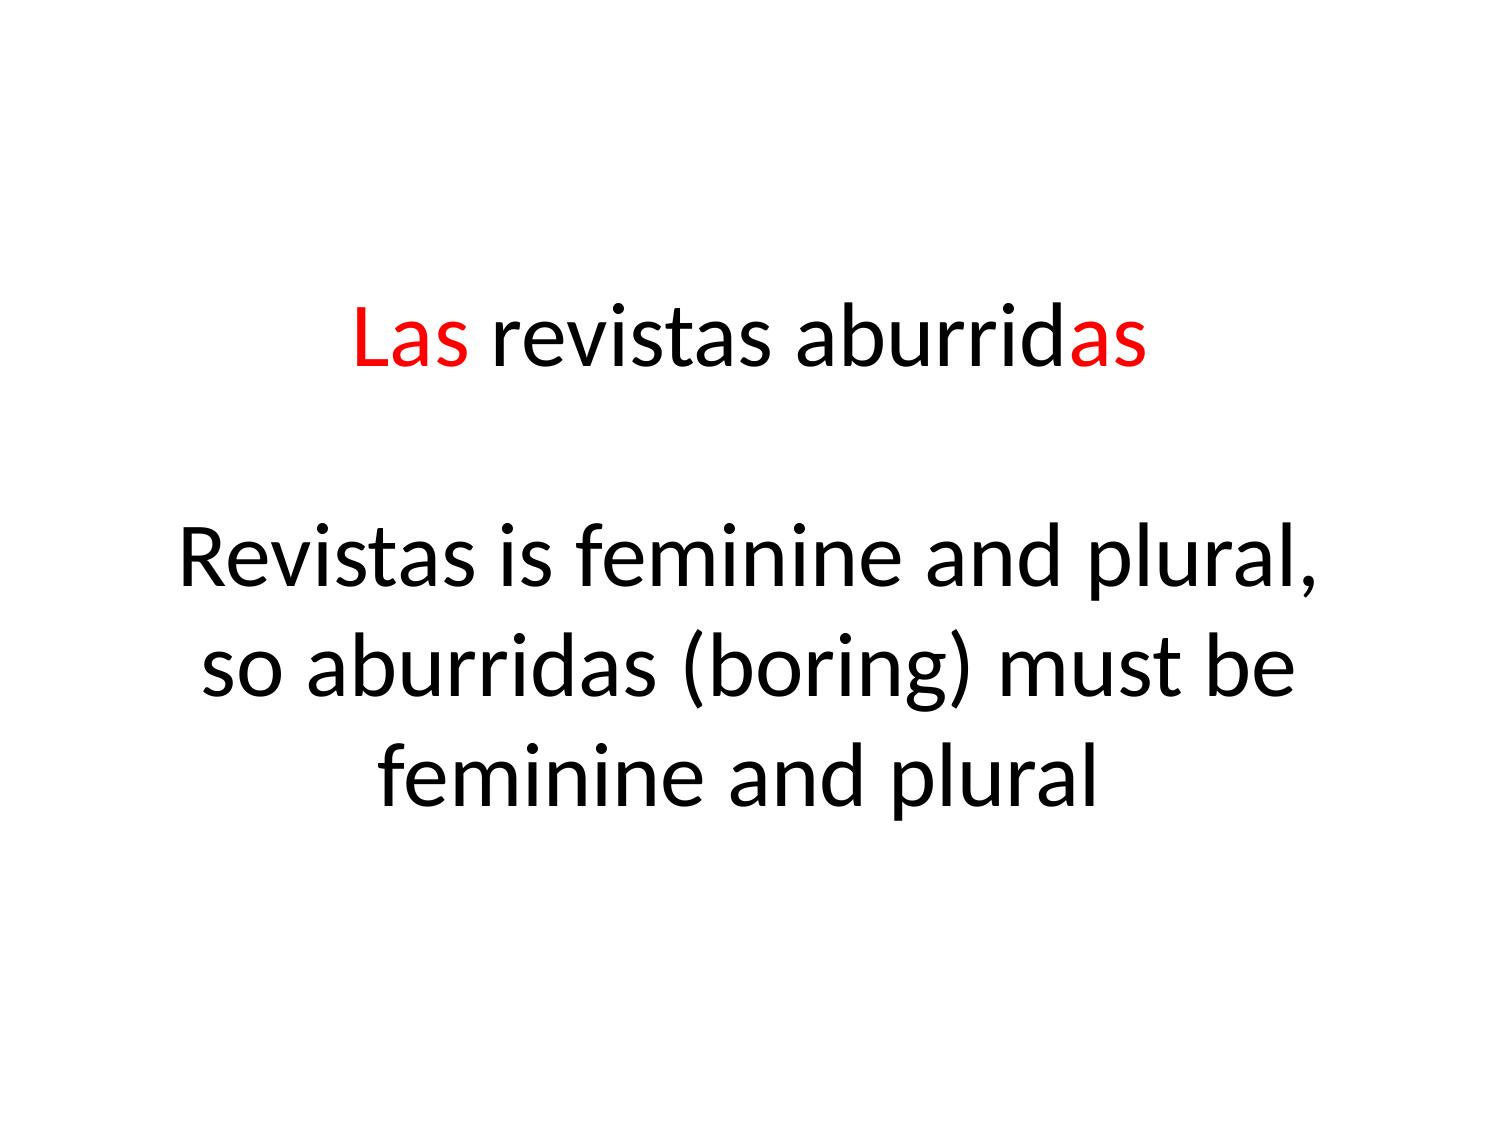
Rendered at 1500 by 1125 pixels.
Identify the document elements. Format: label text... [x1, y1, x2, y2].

title Las revistas aburridas Revistas is feminine and plural, so aburridas (boring) must be feminine and plural [75, 45, 1425, 1055]
